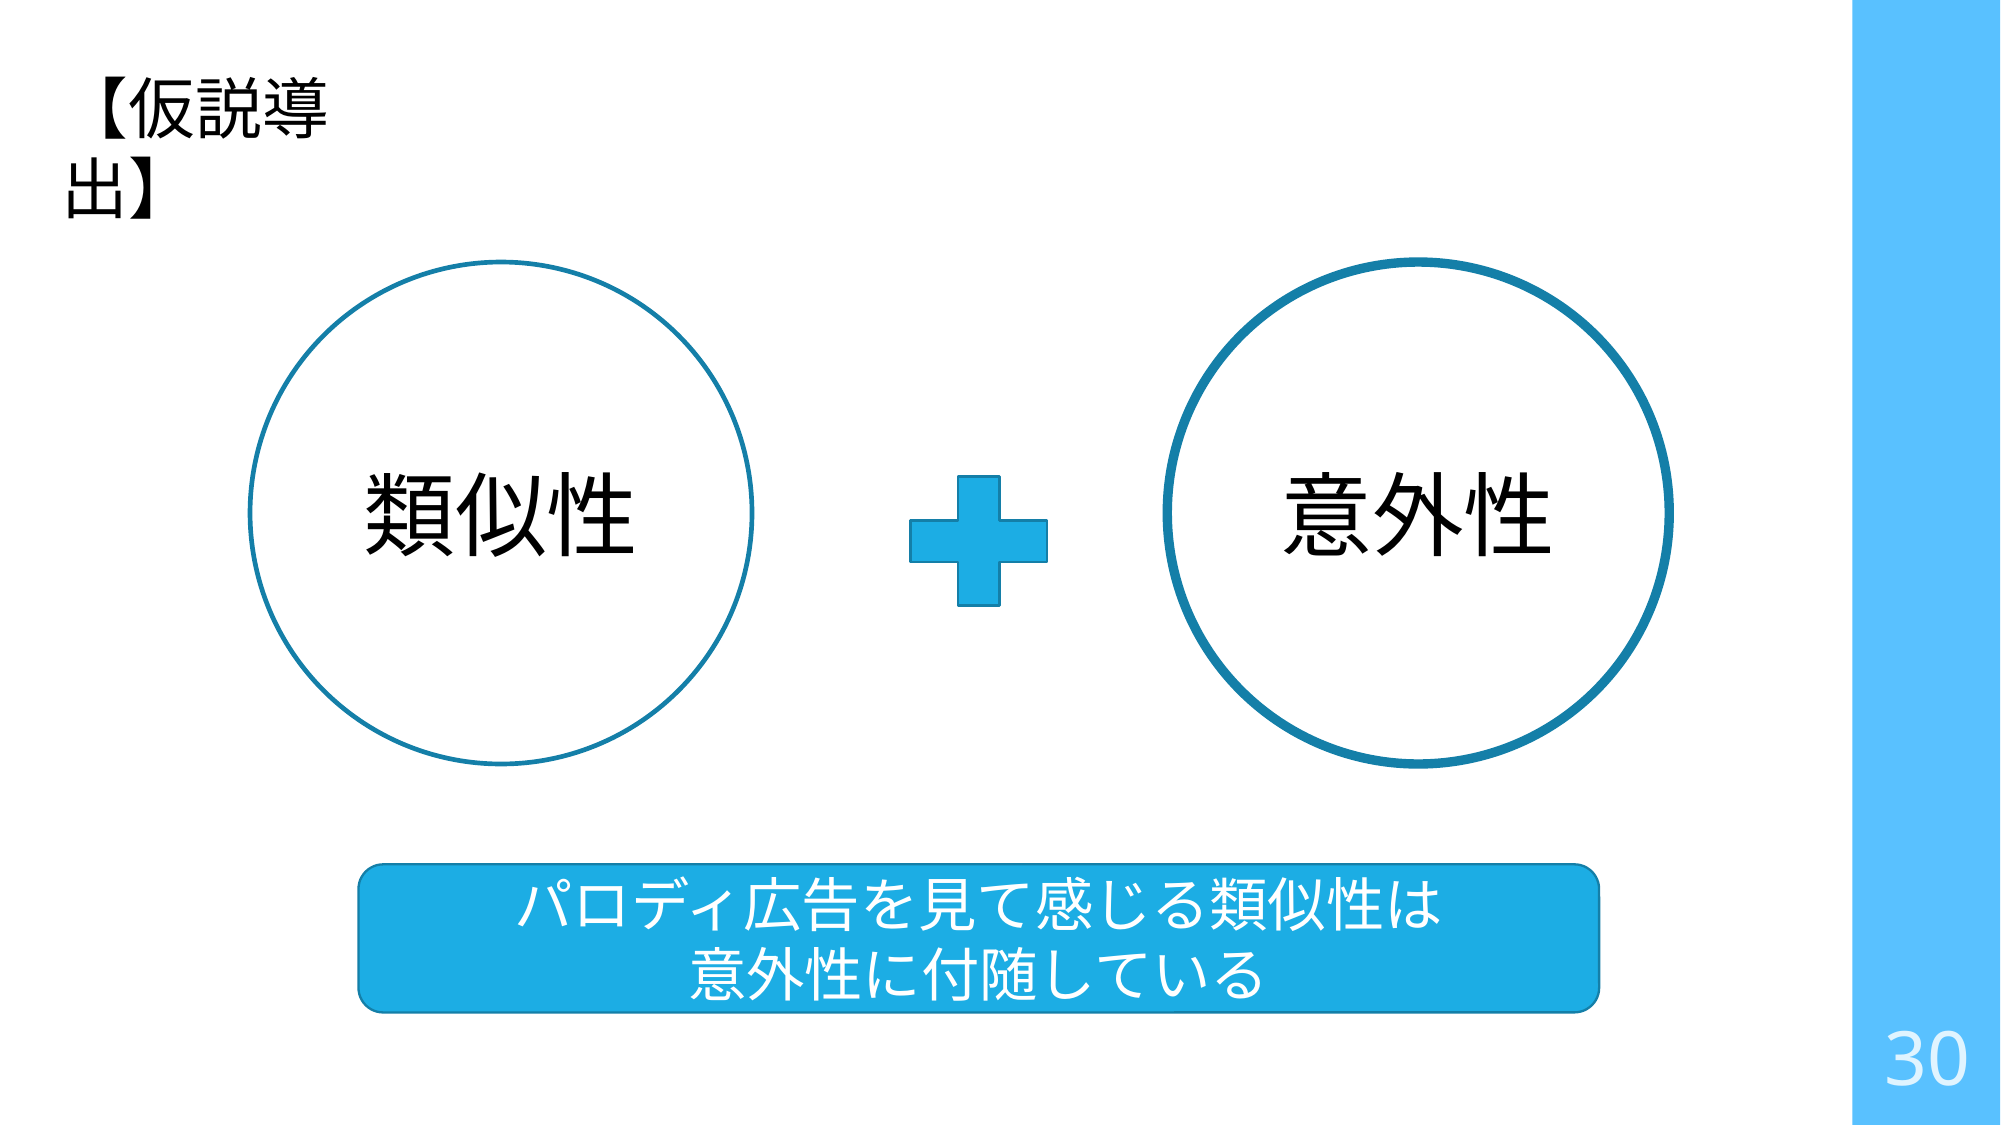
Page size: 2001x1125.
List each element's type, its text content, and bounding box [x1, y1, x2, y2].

text_box 類似性 [248, 260, 754, 766]
text_box パロディ広告を見て感じる類似性は 意外性に付随している [357, 863, 1601, 1014]
slide_number 30 [1852, 1012, 2000, 1110]
text_box 【仮説導出】 [47, 59, 444, 235]
text_box 意外性 [1166, 260, 1671, 766]
text_box [909, 475, 1048, 607]
